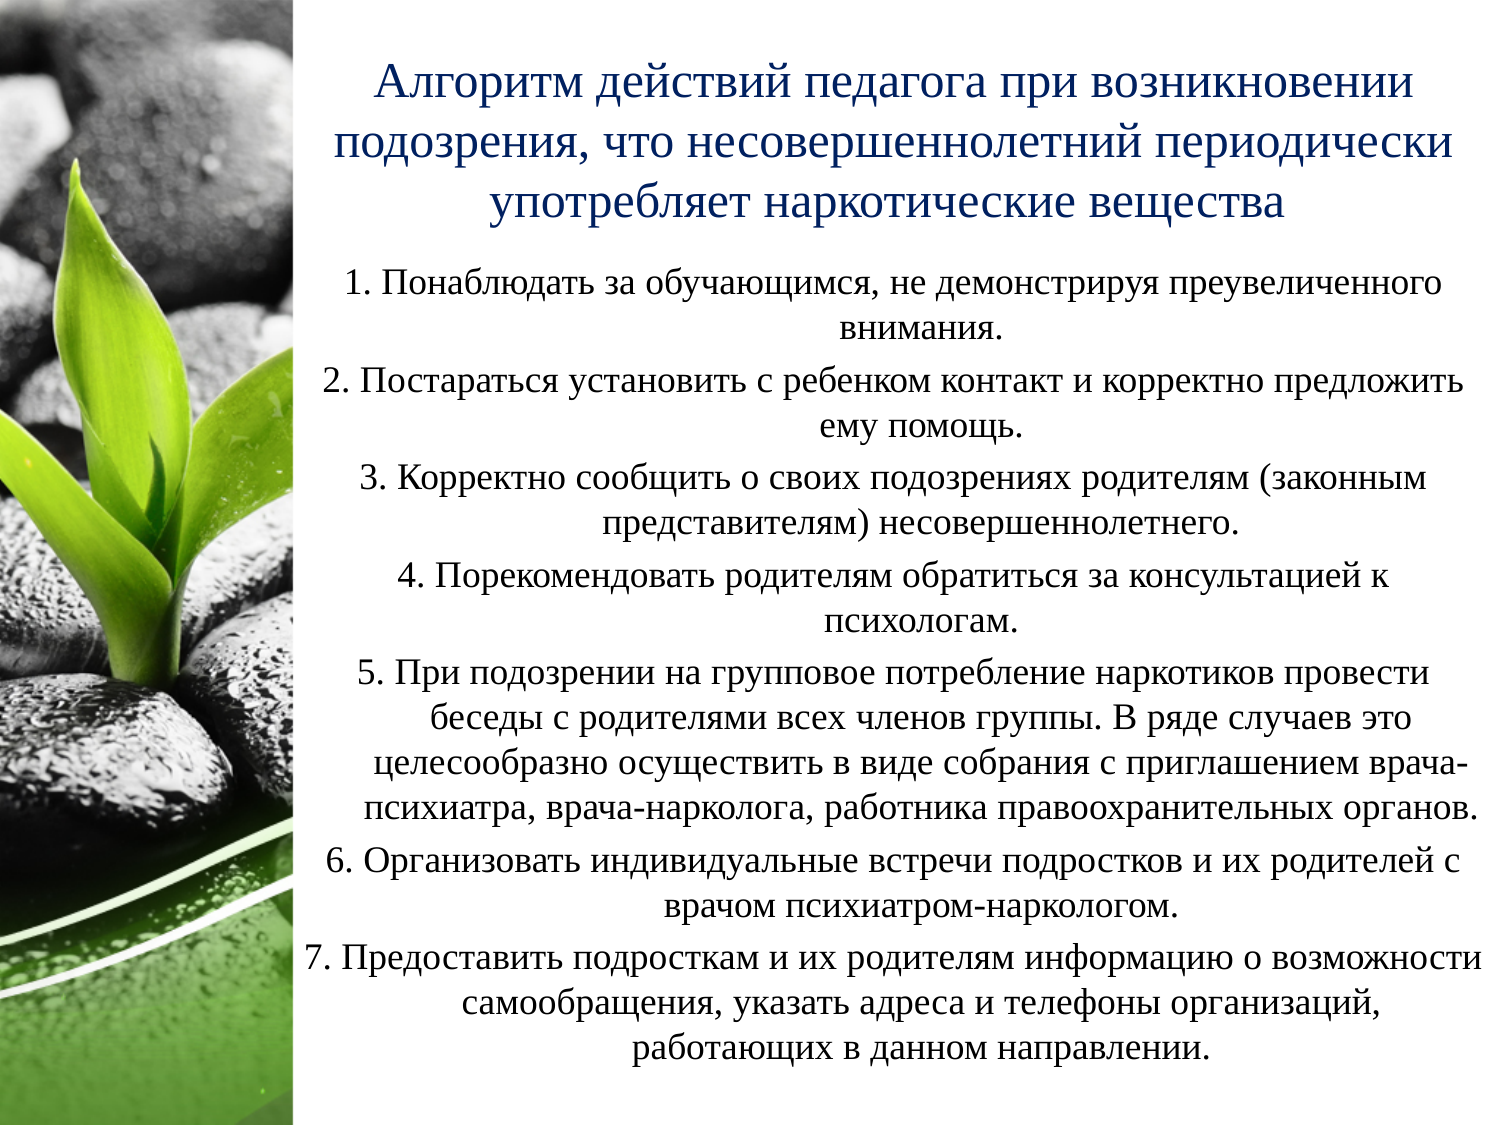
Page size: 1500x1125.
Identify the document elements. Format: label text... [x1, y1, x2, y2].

text_box 1. Понаблюдать за обучающимся, не демонстрируя преувеличенного внимания. 2. Постараться установить с ребенком контакт и корректно предложить ему помощь. 3. Корректно сообщить о своих подозрениях родителям (законным представителям) несовершеннолетнего. 4. Порекомендовать родителям обратиться за консультацией к психологам. 5. При подозрении на групповое потребление наркотиков провести беседы с родителями всех членов группы. В ряде случаев это целесообразно осуществить в виде собрания с приглашением врача-психиатра, врача-нарколога, работника правоохранительных органов. 6. Организовать индивидуальные встречи подростков и их родителей с врачом психиатром-наркологом. 7. Предоставить подросткам и их родителям информацию о возможности самообращения, указать адреса и телефоны организаций, работающих в данном направлении. [287, 249, 1500, 1075]
picture [0, 0, 1500, 1125]
title Алгоритм действий педагога при возникновении подозрения, что несовершеннолетний периодически употребляет наркотические вещества [287, 37, 1500, 238]
